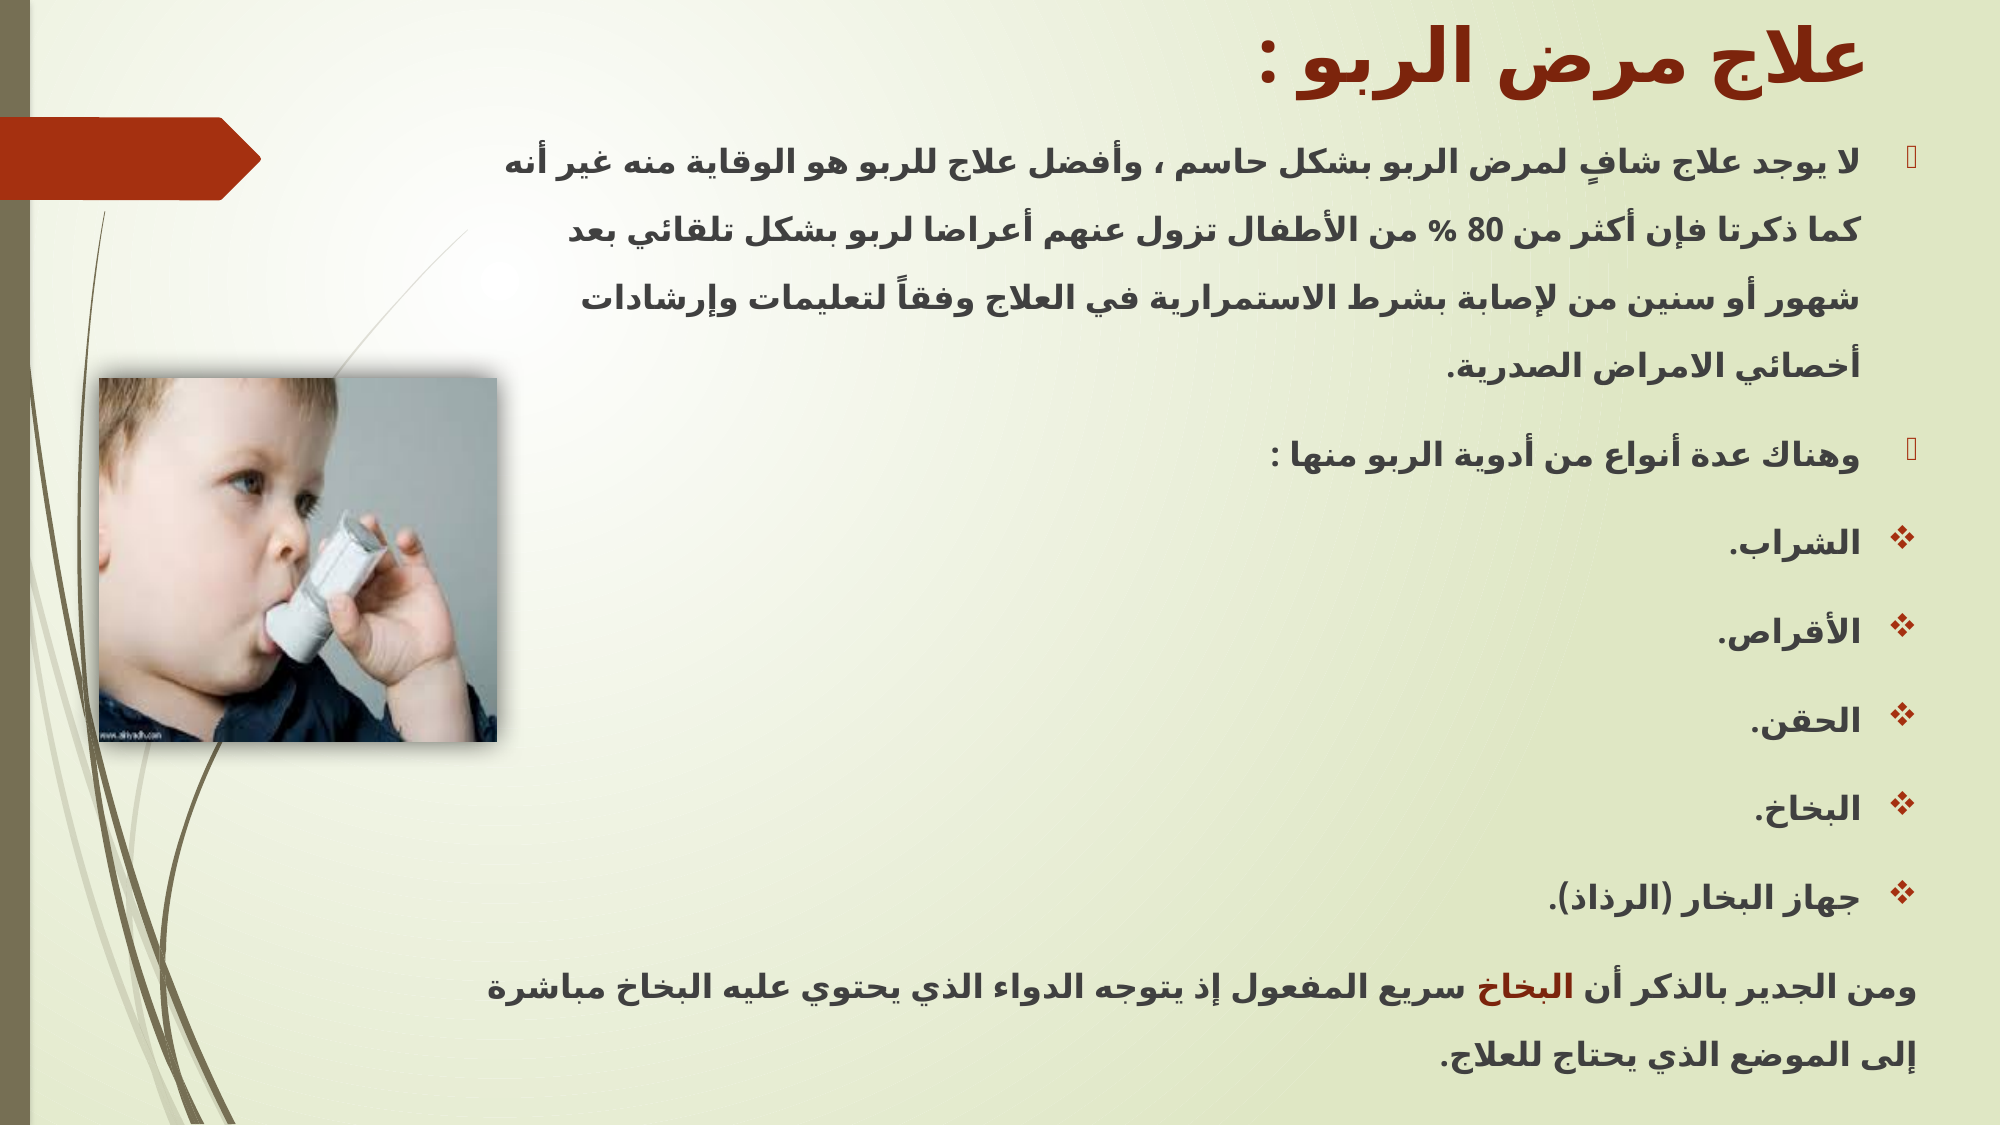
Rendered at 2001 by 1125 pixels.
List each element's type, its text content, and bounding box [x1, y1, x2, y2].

picture [99, 378, 497, 743]
list لا يوجد علاج شافٍ لمرض الربو بشكل حاسم ، وأفضل علاج للربو هو الوقاية منه غير أنه كما ذكرتا فإن أكثر من 80 % من الأطفال تزول عنهم أعراضا لربو بشكل تلقائي بعد شهور أو سنين من لإصابة بشرط الاستمرارية في العلاج وفقاً لتعليمات وإرشادات أخصائي الامراض الصدرية. وهناك عدة أنواع من أدوية الربو منها : الشراب. الأقراص. الحقن. البخاخ. جهاز البخار (الرذاذ). ومن الجدير بالذكر أن البخاخ سريع المفعول إذ يتوجه الدواء الذي يحتوي عليه البخاخ مباشرة إلى الموضع الذي يحتاج للعلاج. [470, 105, 1934, 725]
title علاج مرض الربو : [424, 0, 1887, 211]
